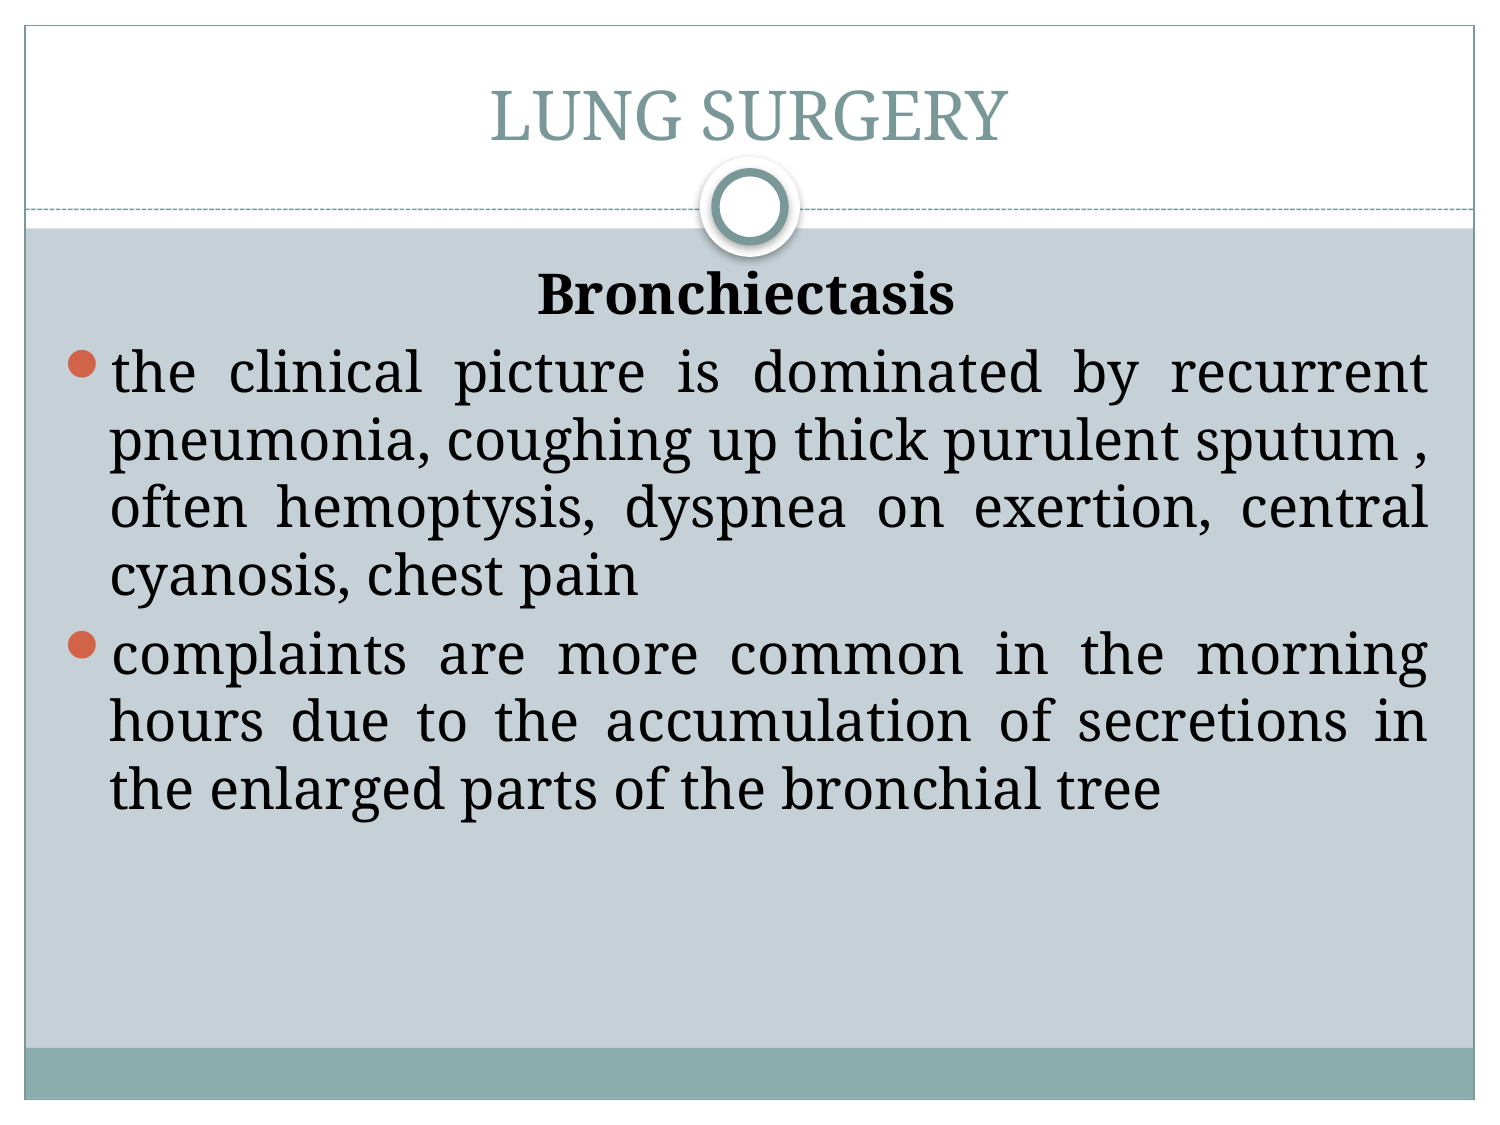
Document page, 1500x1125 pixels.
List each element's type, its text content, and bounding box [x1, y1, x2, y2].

list Bronchiectasis the clinical picture is dominated by recurrent pneumonia, coughing up thick purulent sputum , often hemoptysis, dyspnea on exertion, central cyanosis, chest pain complaints are more common in the morning hours due to the accumulation of secretions in the enlarged parts of the bronchial tree [49, 250, 1445, 1001]
title LUNG SURGERY [49, 37, 1450, 162]
